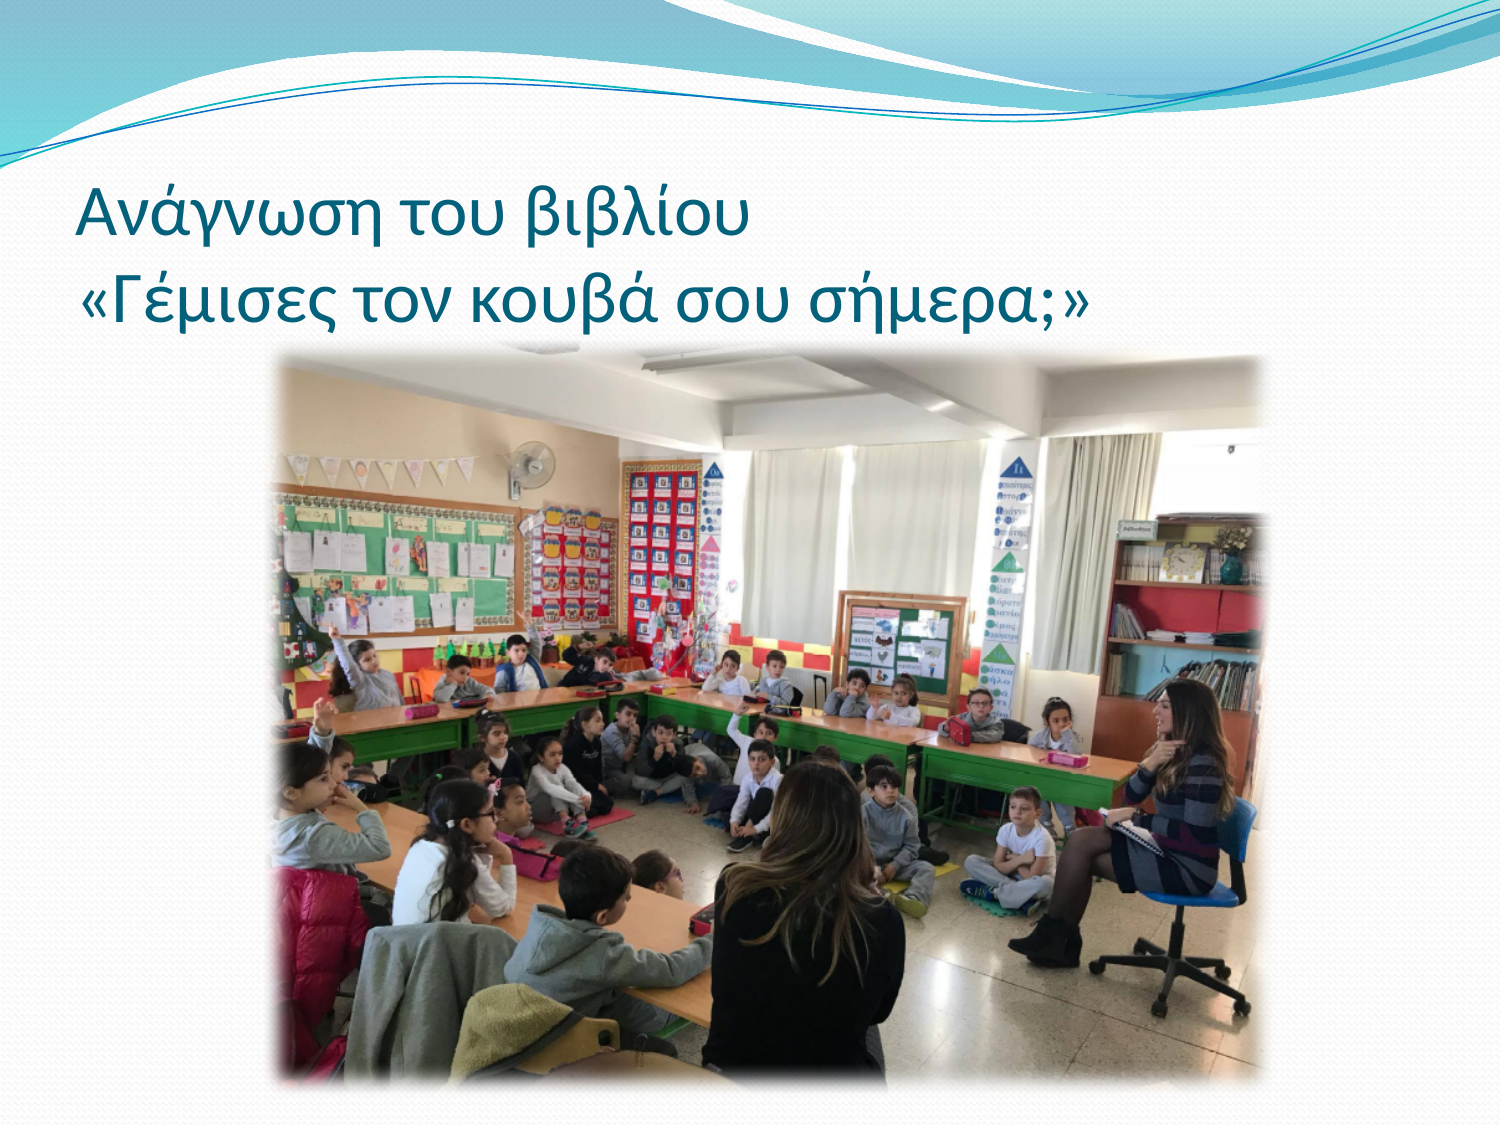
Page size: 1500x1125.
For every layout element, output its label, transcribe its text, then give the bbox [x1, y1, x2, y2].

picture [262, 337, 1276, 1098]
title Ανάγνωση του βιβλίου «Γέμισες τον κουβά σου σήμερα;» [75, 149, 1438, 338]
